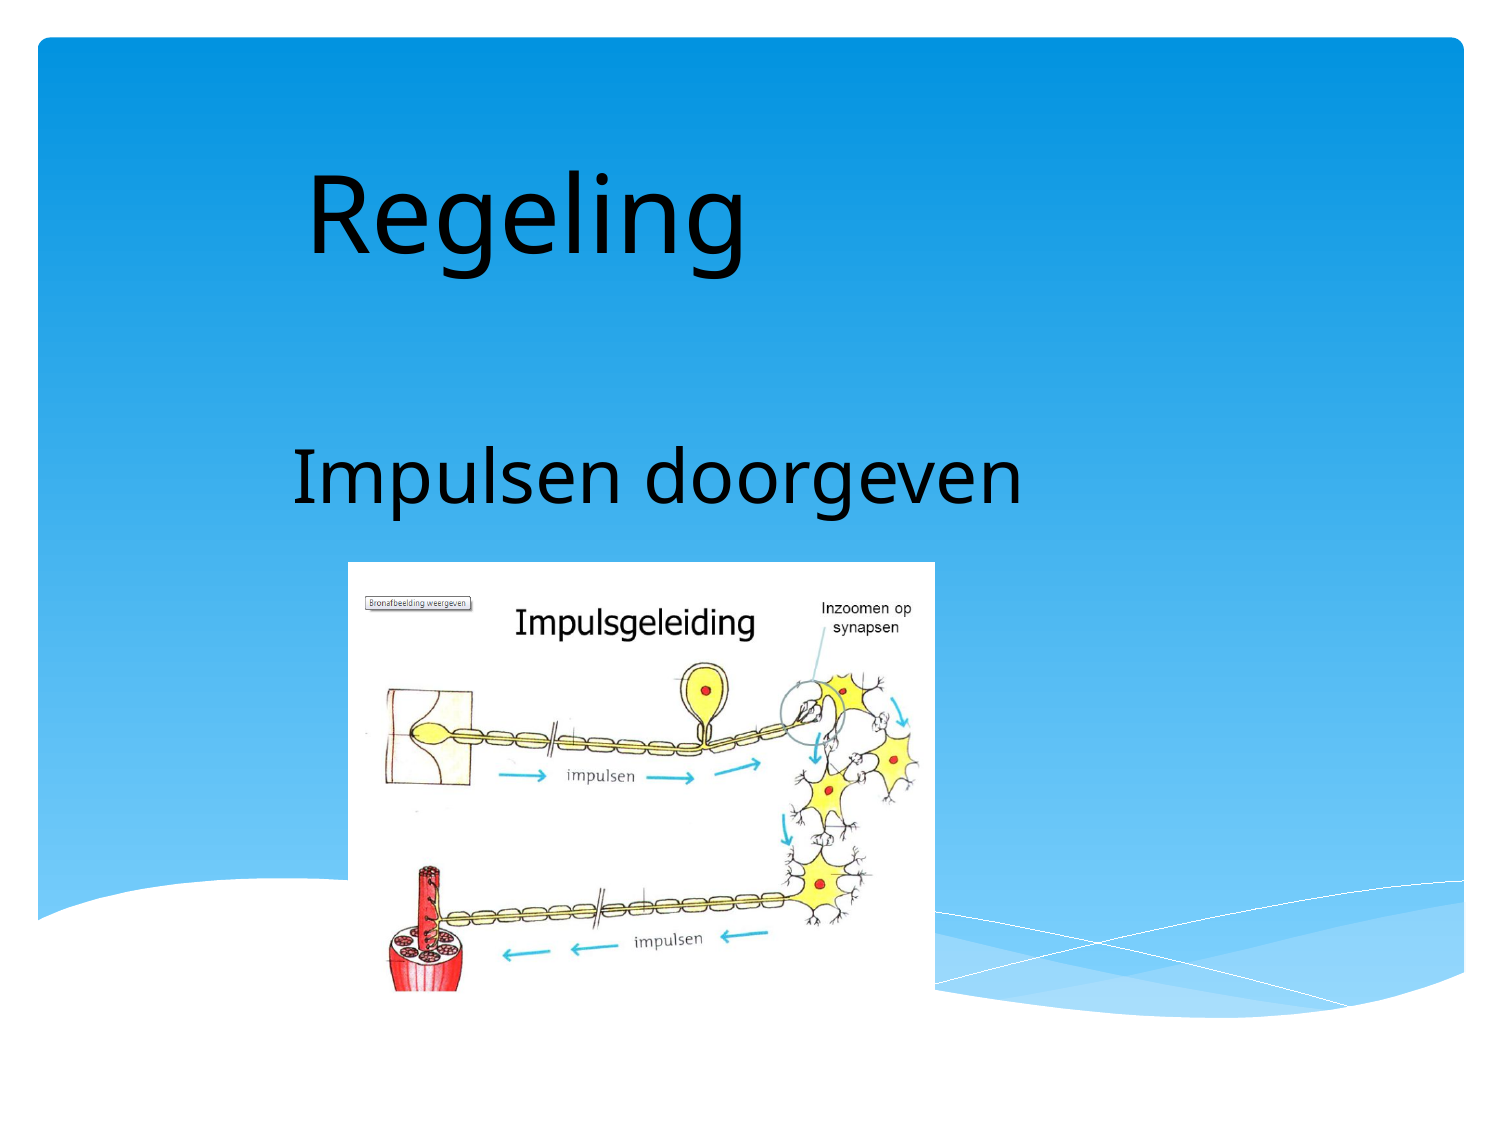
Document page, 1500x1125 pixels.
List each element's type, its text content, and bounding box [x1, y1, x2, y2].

text_box Impulsen doorgeven [277, 420, 1117, 526]
subtitle Regeling [289, 137, 880, 362]
picture [348, 562, 935, 994]
